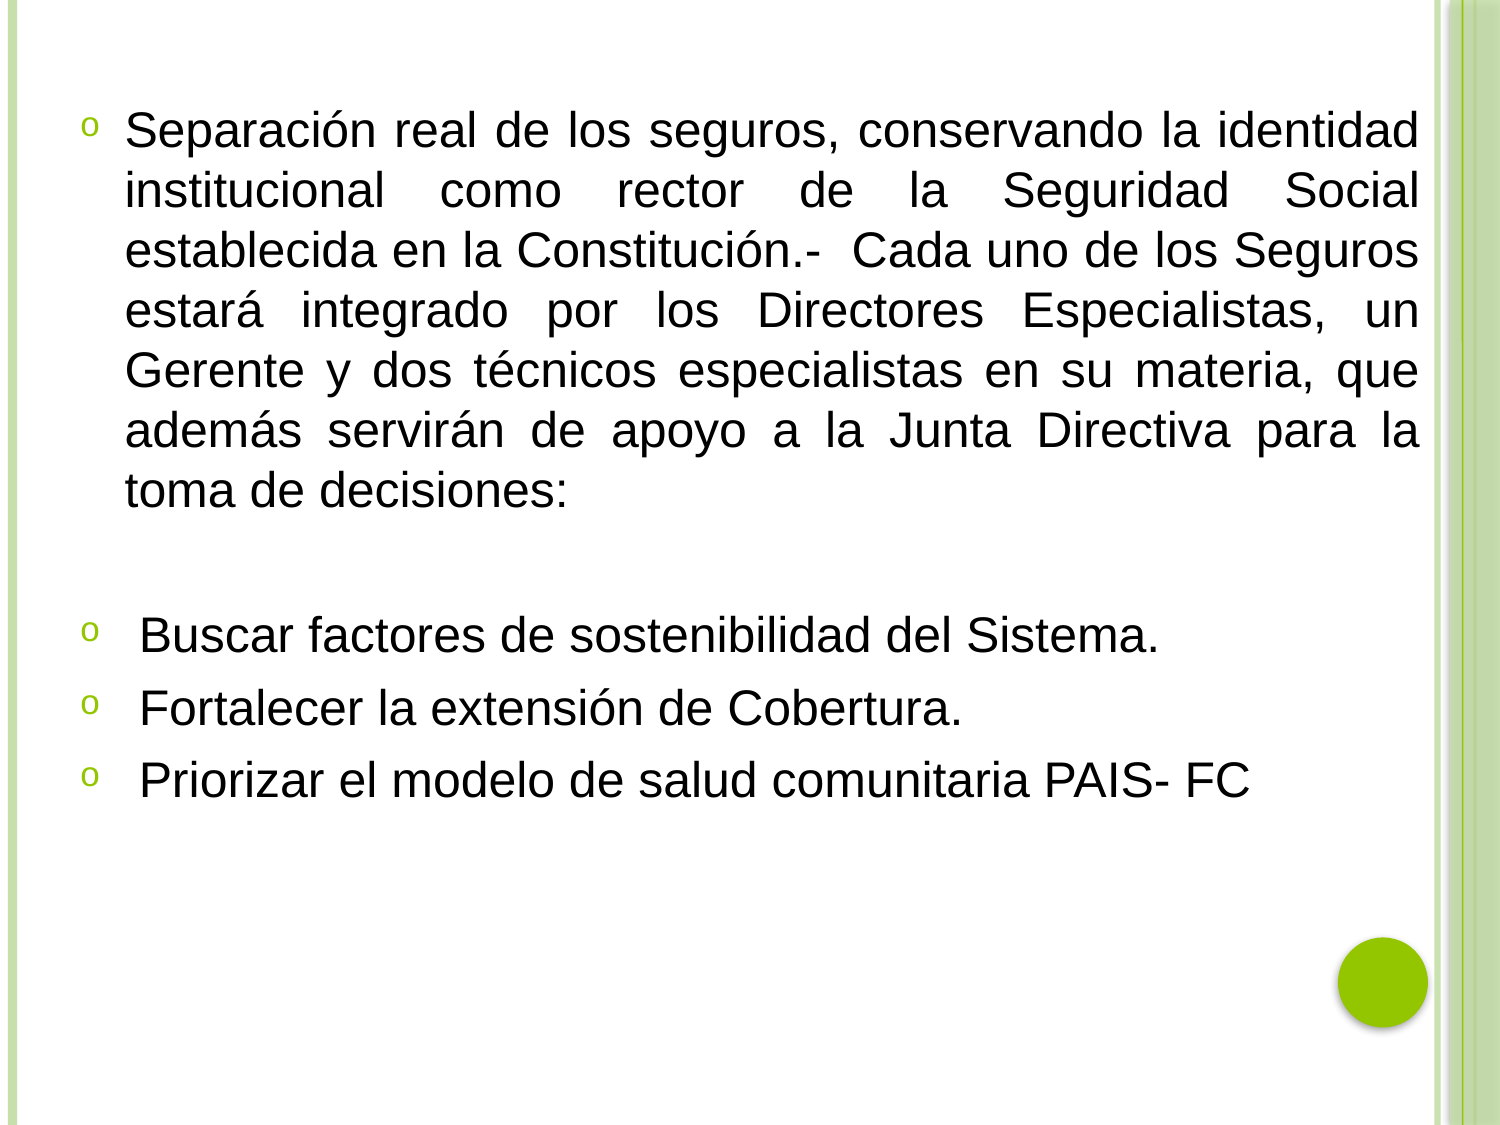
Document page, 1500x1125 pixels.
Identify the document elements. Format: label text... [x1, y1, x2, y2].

list Separación real de los seguros, conservando la identidad institucional como rector de la Seguridad Social establecida en la Constitución.- Cada uno de los Seguros estará integrado por los Directores Especialistas, un Gerente y dos técnicos especialistas en su materia, que además servirán de apoyo a la Junta Directiva para la toma de decisiones: Buscar factores de sostenibilidad del Sistema. Fortalecer la extensión de Cobertura. Priorizar el modelo de salud comunitaria PAIS- FC [64, 90, 1436, 929]
